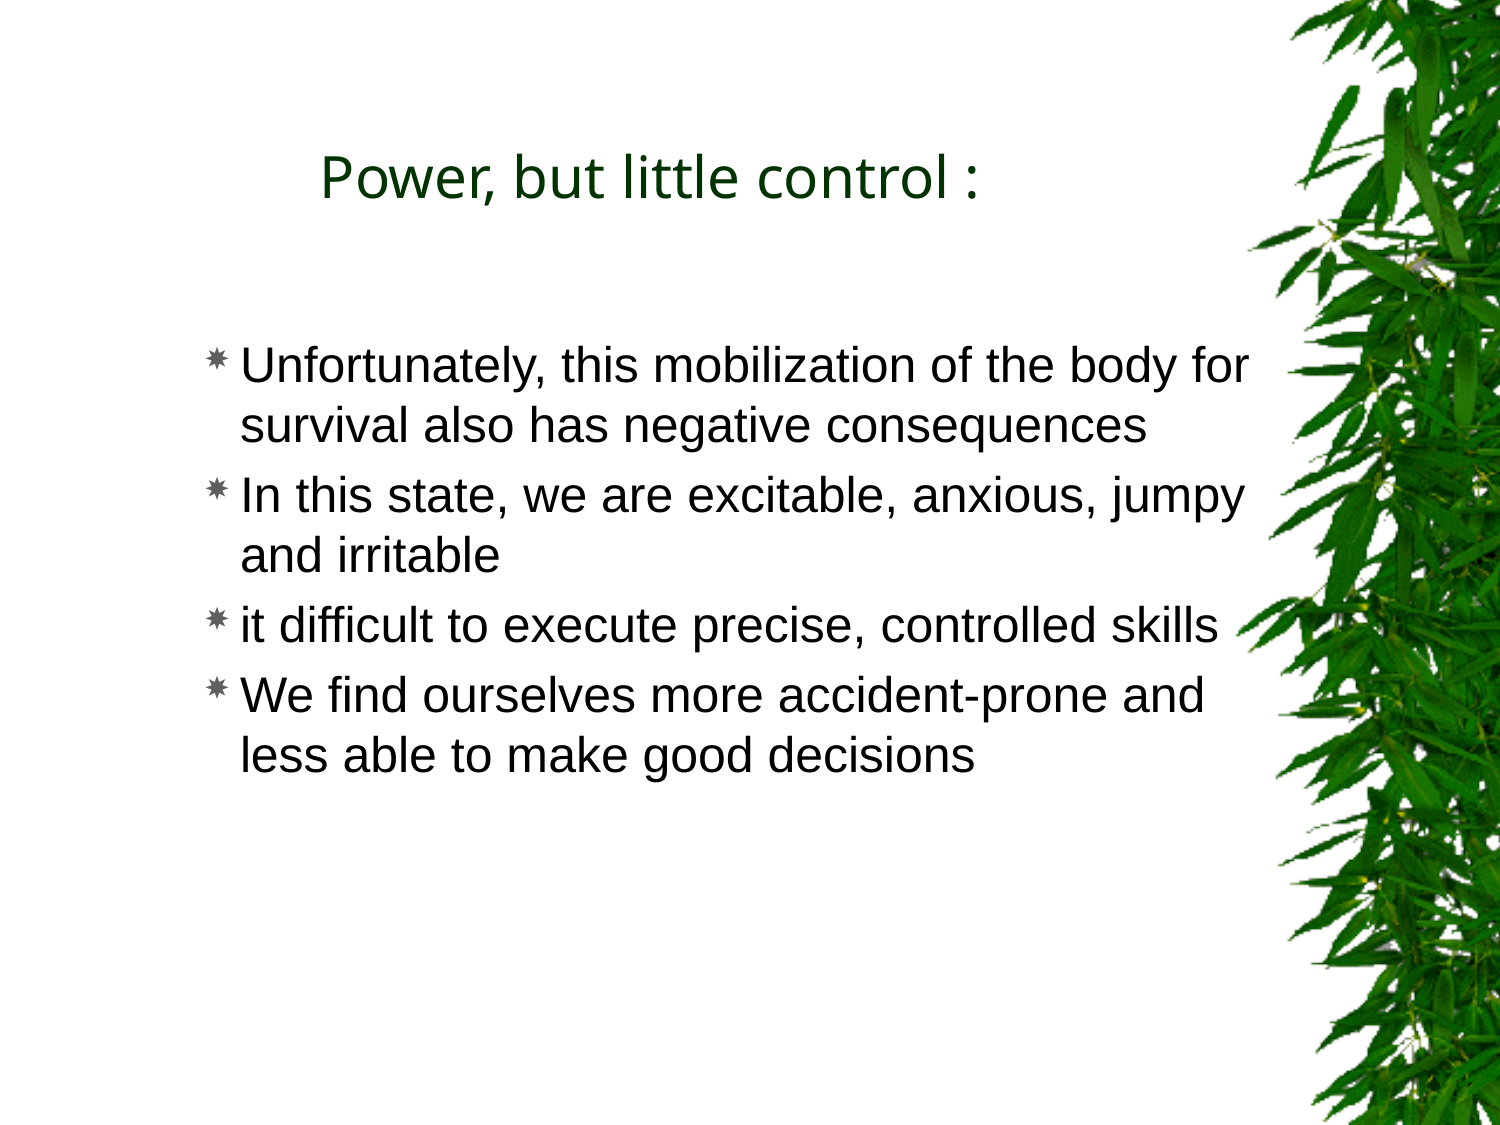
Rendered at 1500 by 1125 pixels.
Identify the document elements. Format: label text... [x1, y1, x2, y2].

title Power, but little control : [37, 130, 1263, 288]
list Unfortunately, this mobilization of the body for survival also has negative consequences In this state, we are excitable, anxious, jumpy and irritable it difficult to execute precise, controlled skills We find ourselves more accident-prone and less able to make good decisions [37, 324, 1276, 1001]
picture [1206, 0, 1500, 1125]
